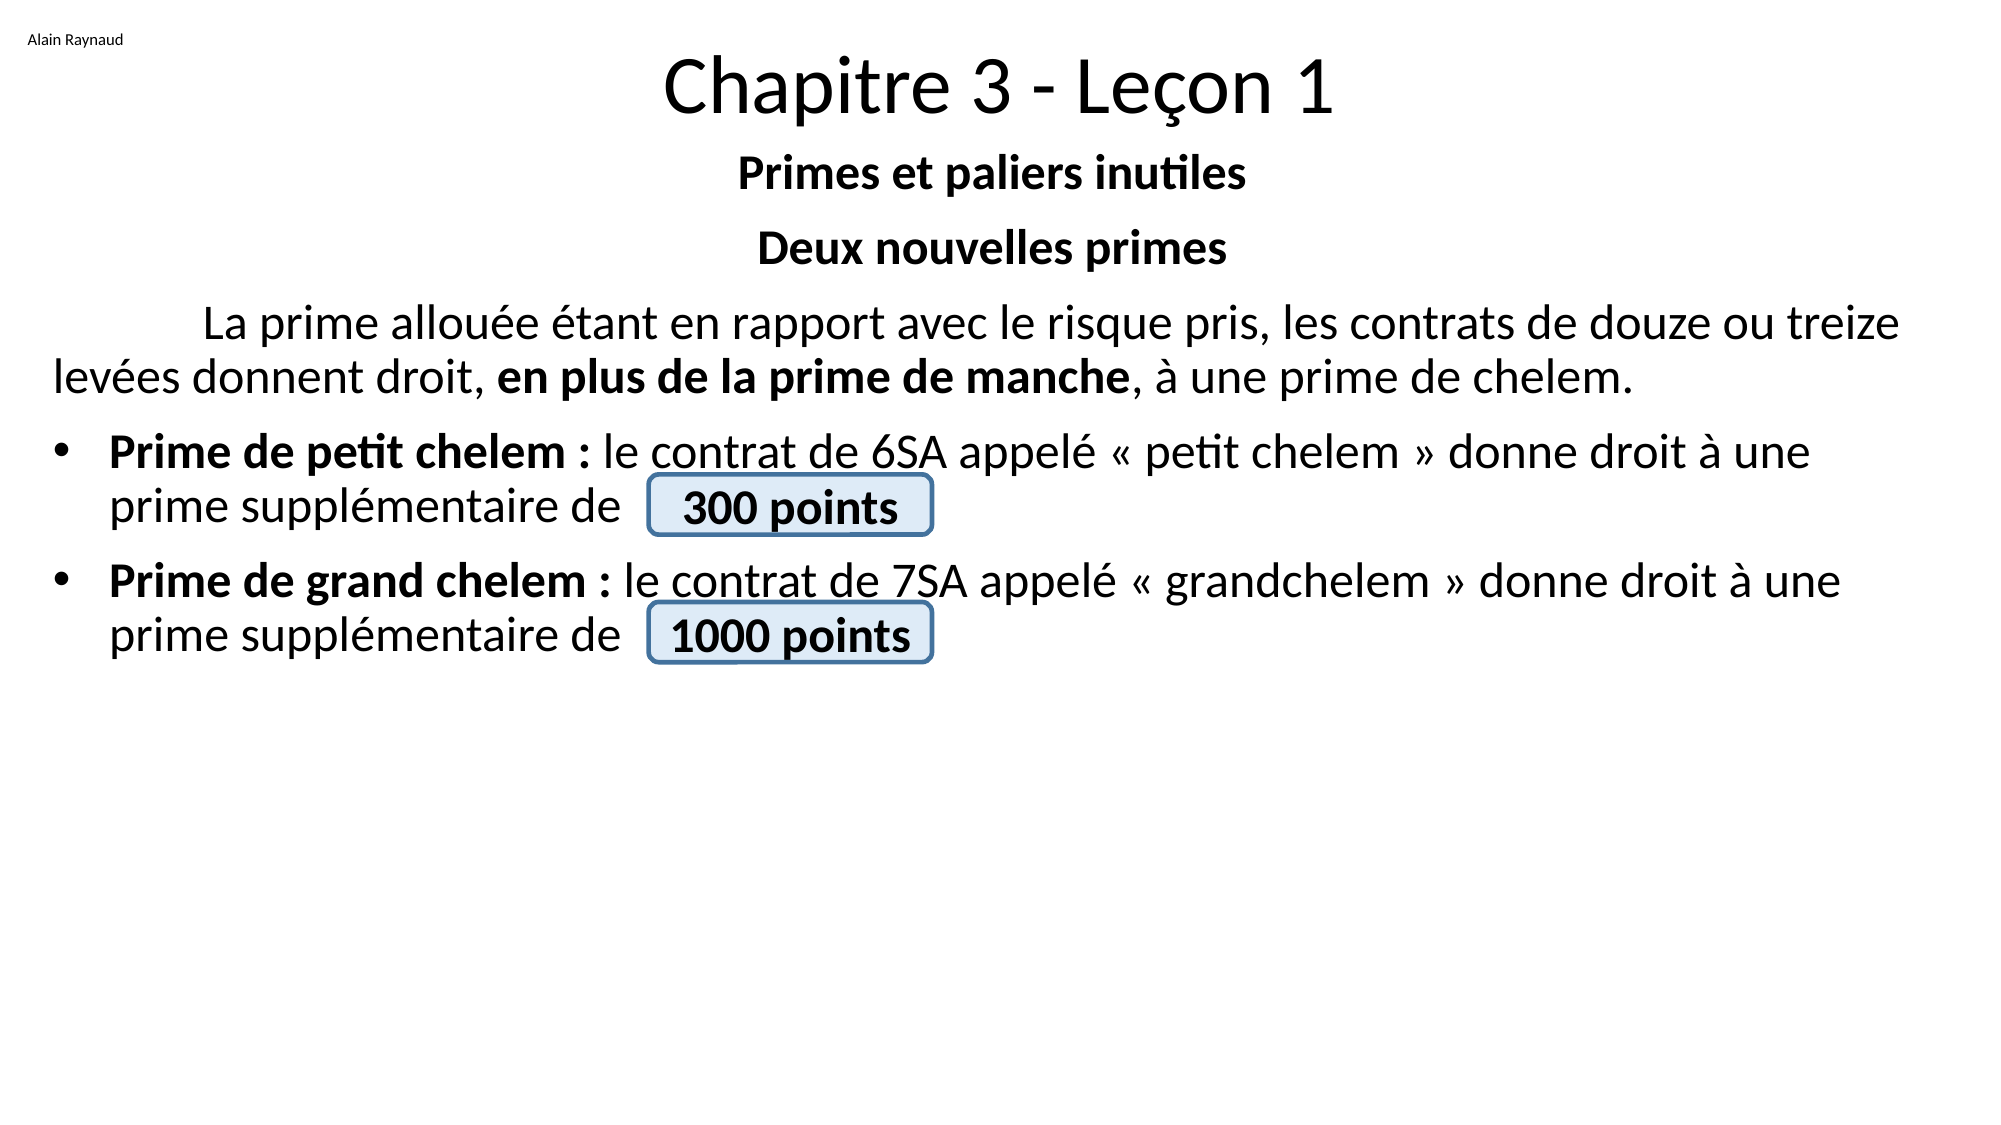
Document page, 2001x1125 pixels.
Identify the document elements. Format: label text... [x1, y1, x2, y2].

text_box Alain Raynaud [12, 21, 147, 57]
text_box 300 points [647, 473, 934, 536]
subtitle Primes et paliers inutiles Deux nouvelles primes La prime allouée étant en rapport avec le risque pris, les contrats de douze ou treize levées donnent droit, en plus de la prime de manche, à une prime de chelem. Prime de petit chelem : le contrat de 6SA appelé « petit chelem » donne droit à une prime supplémentaire de Prime de grand chelem : le contrat de 7SA appelé « grandchelem » donne droit à une prime supplémentaire de [37, 139, 1948, 1088]
text_box 1000 points [647, 600, 934, 664]
title Chapitre 3 - Leçon 1 [249, 38, 1750, 139]
